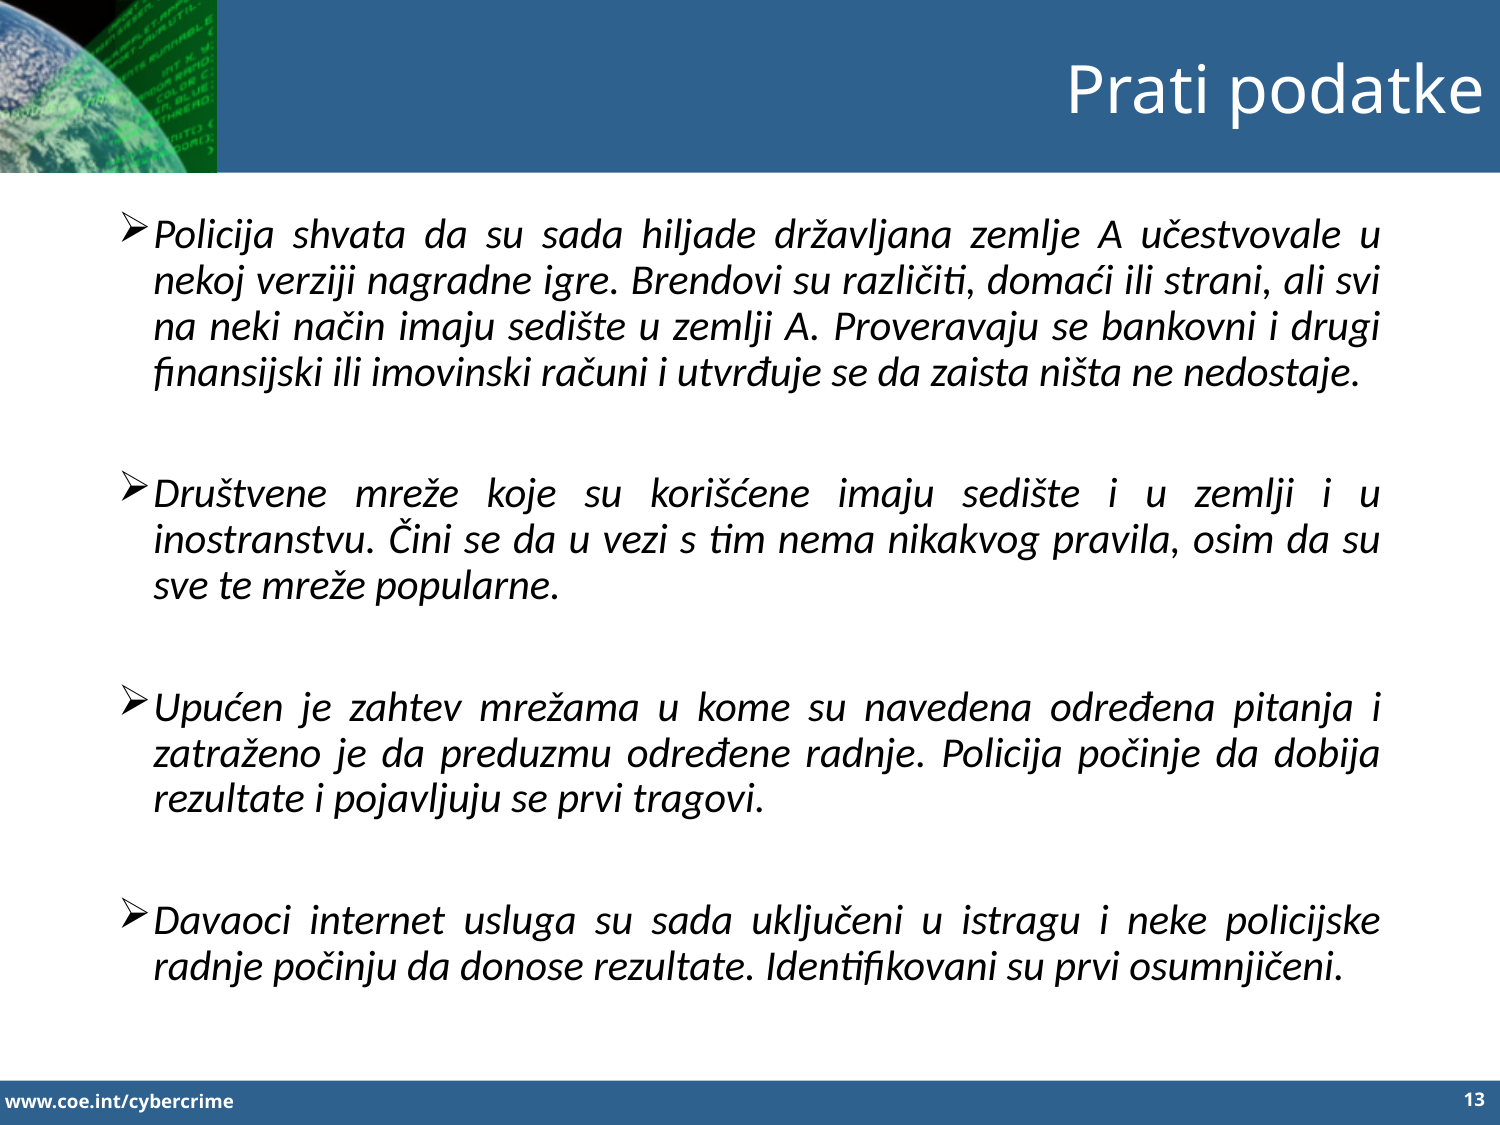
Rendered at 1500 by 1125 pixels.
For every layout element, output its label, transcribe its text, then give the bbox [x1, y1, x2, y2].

list Policija shvata da su sada hiljade državljana zemlje A učestvovale u nekoj verziji nagradne igre. Brendovi su različiti, domaći ili strani, ali svi na neki način imaju sedište u zemlji A. Proveravaju se bankovni i drugi finansijski ili imovinski računi i utvrđuje se da zaista ništa ne nedostaje. Društvene mreže koje su korišćene imaju sedište i u zemlji i u inostranstvu. Čini se da u vezi s tim nema nikakvog pravila, osim da su sve te mreže popularne. Upućen je zahtev mrežama u kome su navedena određena pitanja i zatraženo je da preduzmu određene radnje. Policija počinje da dobija rezultate i pojavljuju se prvi tragovi. Davaoci internet usluga su sada uključeni u istragu i neke policijske radnje počinju da donose rezultate. Identifikovani su prvi osumnjičeni. [103, 204, 1397, 1050]
slide_number 13 [1162, 1080, 1500, 1125]
picture [0, 1, 217, 173]
text_box Prati podatke [373, 10, 1500, 163]
